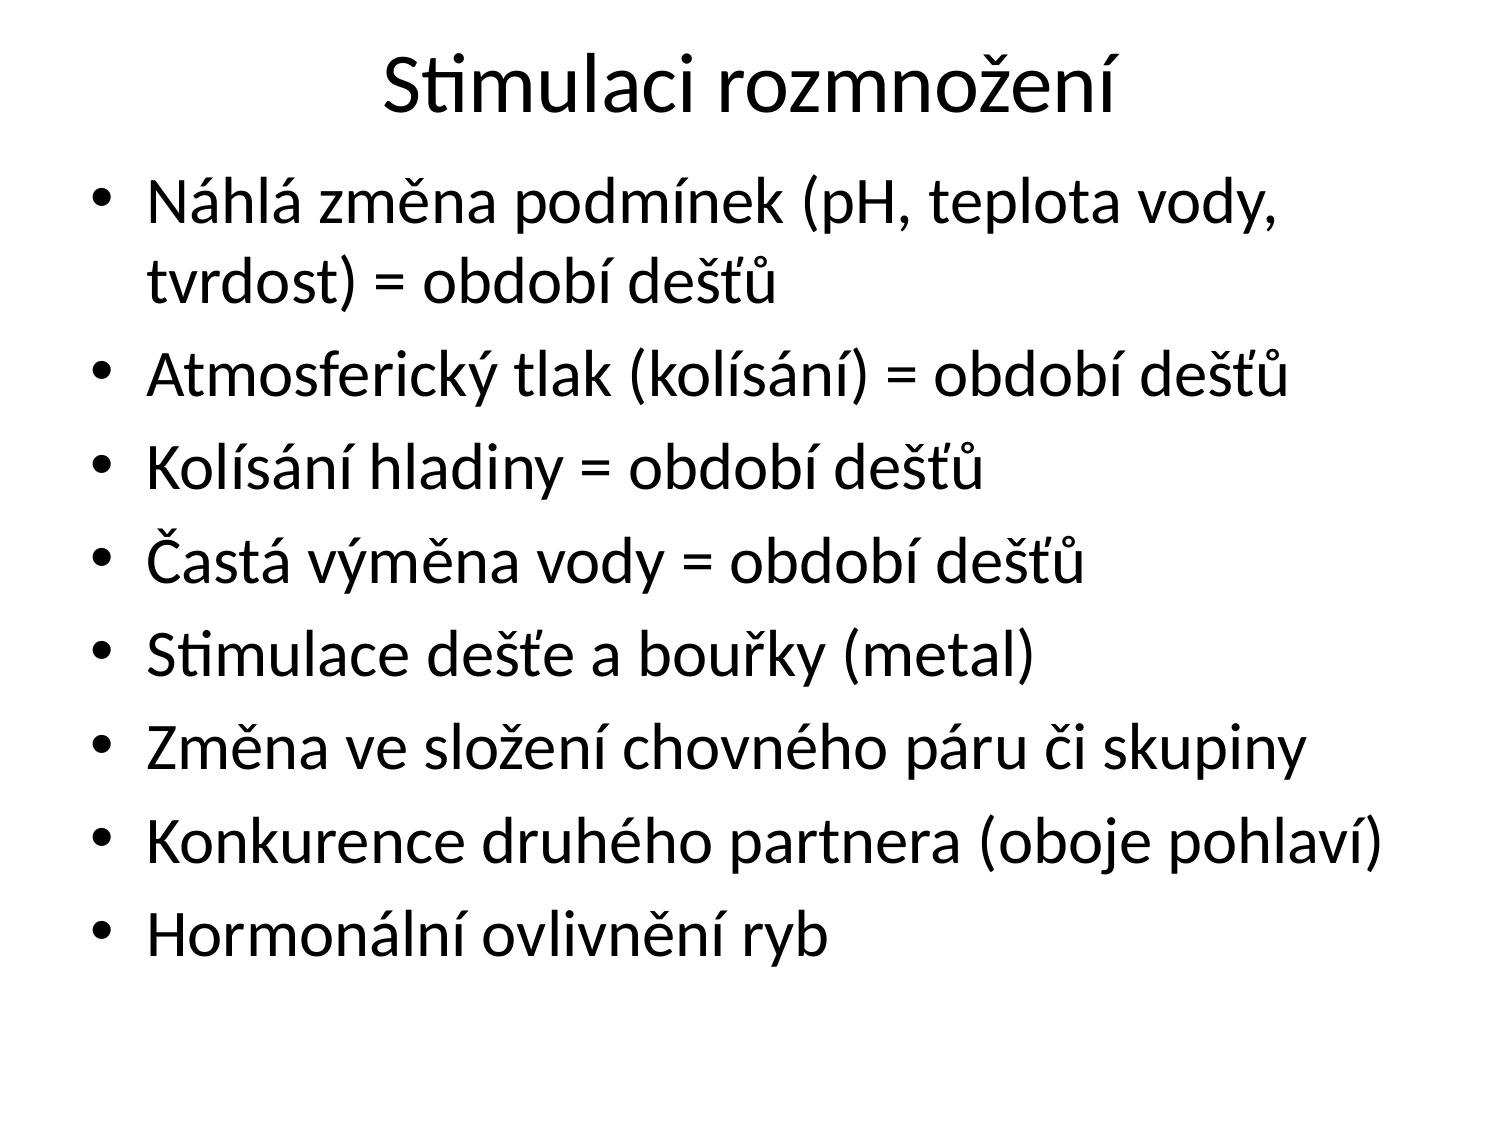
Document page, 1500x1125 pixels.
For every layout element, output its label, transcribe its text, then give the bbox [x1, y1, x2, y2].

list Náhlá změna podmínek (pH, teplota vody, tvrdost) = období dešťů Atmosferický tlak (kolísání) = období dešťů Kolísání hladiny = období dešťů Častá výměna vody = období dešťů Stimulace dešťe a bouřky (metal) Změna ve složení chovného páru či skupiny Konkurence druhého partnera (oboje pohlaví) Hormonální ovlivnění ryb [75, 149, 1425, 1005]
title Stimulaci rozmnožení [75, 19, 1425, 138]
